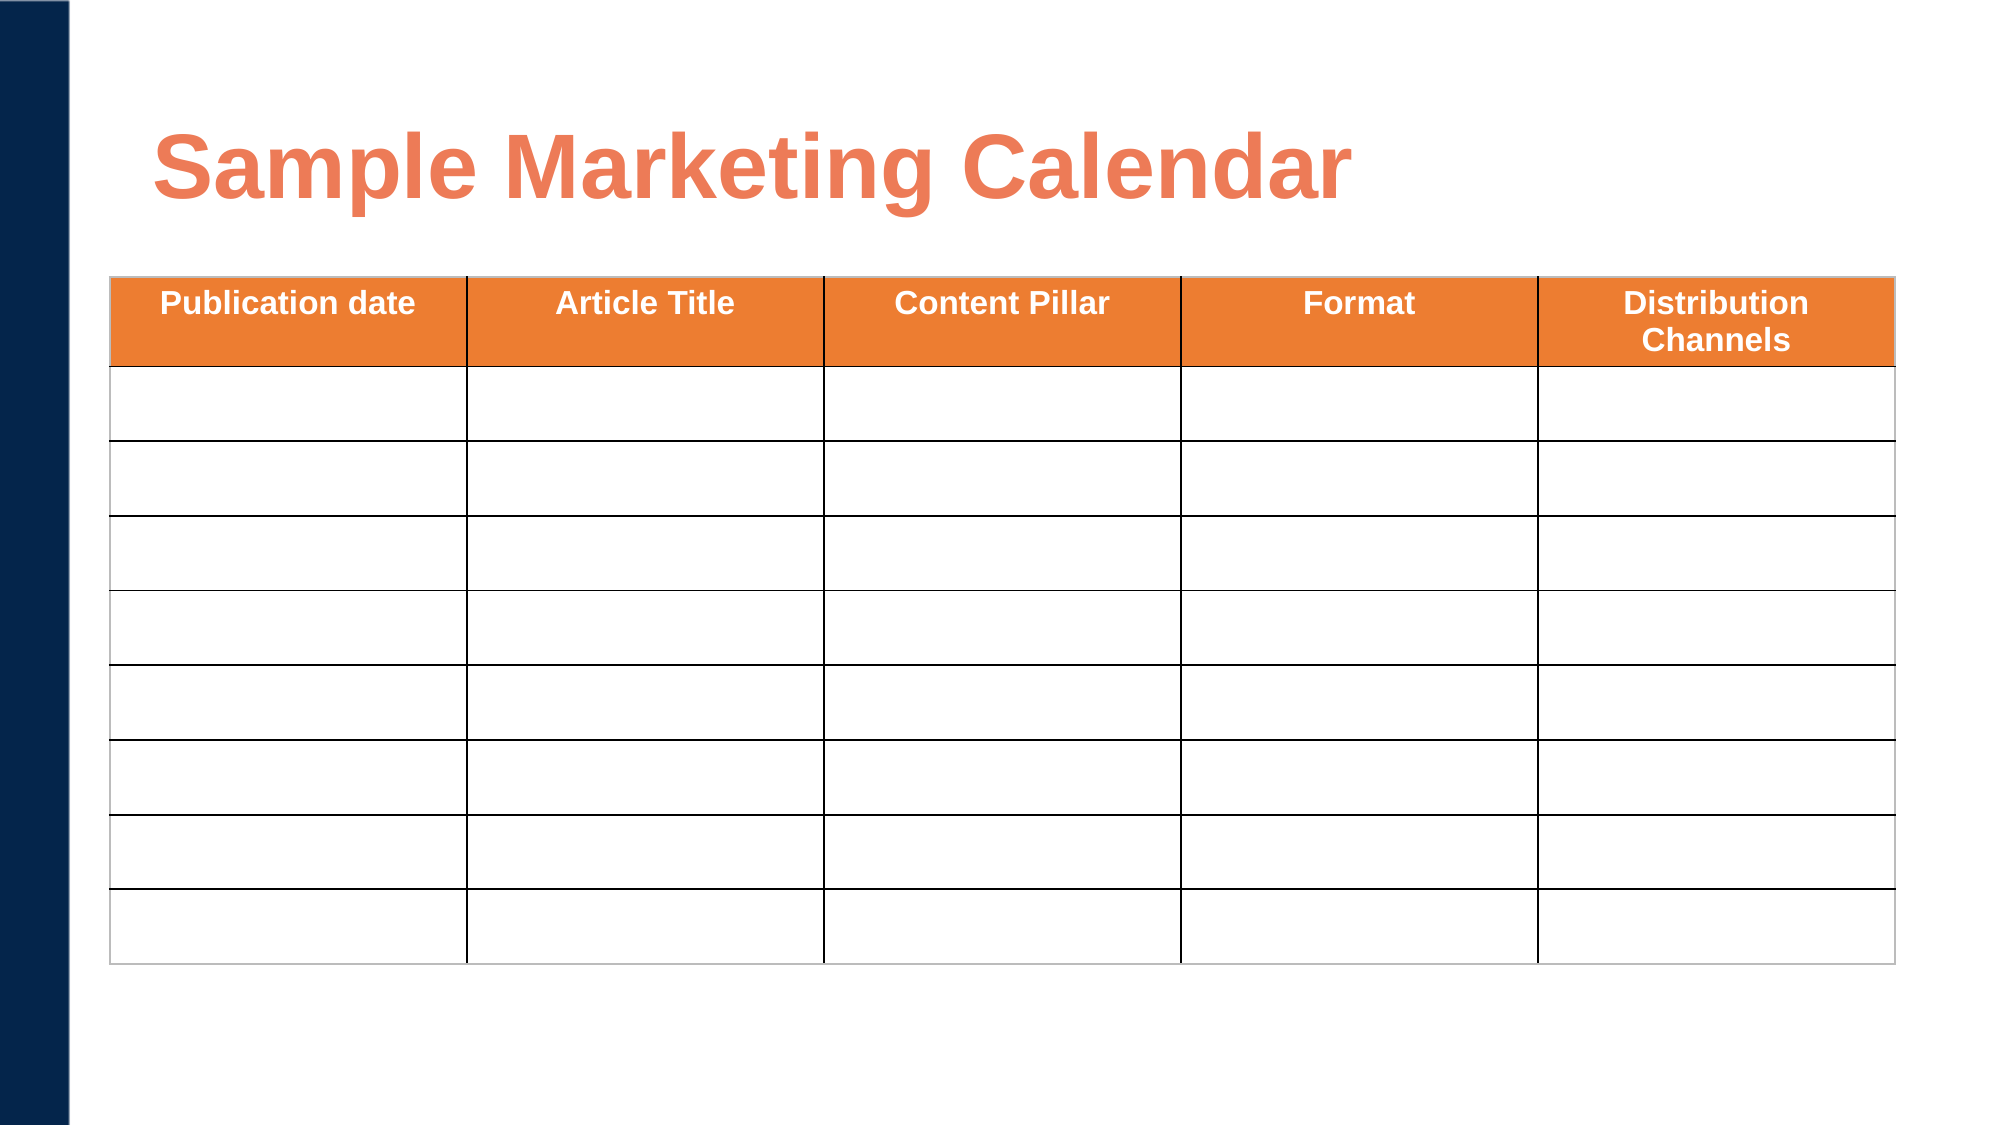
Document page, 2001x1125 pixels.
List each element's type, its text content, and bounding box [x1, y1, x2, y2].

table_cell [1539, 442, 1894, 515]
table_cell [825, 367, 1180, 440]
picture [0, 0, 2001, 1125]
table_cell [1182, 517, 1537, 590]
table_cell [1539, 741, 1894, 814]
table_cell [111, 591, 466, 664]
table_cell [1539, 816, 1894, 888]
table_cell [468, 666, 823, 739]
table_cell [111, 367, 466, 440]
table_cell [111, 816, 466, 888]
table_cell [1539, 591, 1894, 664]
table_cell [1539, 367, 1894, 440]
table_cell [1182, 890, 1537, 963]
table_cell [468, 890, 823, 963]
table_cell [1539, 666, 1894, 739]
table_cell [1182, 741, 1537, 814]
table_cell [825, 816, 1180, 888]
table_cell [1182, 591, 1537, 664]
table_cell [825, 890, 1180, 963]
table_cell [111, 741, 466, 814]
table_cell [468, 517, 823, 590]
table_cell [825, 591, 1180, 664]
table_header Publication date [111, 278, 466, 366]
table_cell [1182, 816, 1537, 888]
table_cell [825, 517, 1180, 590]
table_cell [1182, 367, 1537, 440]
table_header Article Title [468, 278, 823, 366]
table_cell [111, 517, 466, 590]
table_cell [1182, 442, 1537, 515]
table_cell [468, 367, 823, 440]
table_cell [468, 591, 823, 664]
table_cell [468, 442, 823, 515]
table_cell [111, 890, 466, 963]
table_header Distribution Channels [1539, 278, 1894, 366]
table_cell [468, 741, 823, 814]
table_header Content Pillar [825, 278, 1180, 366]
table_cell [1182, 666, 1537, 739]
table_cell [1539, 517, 1894, 590]
table_cell [111, 666, 466, 739]
table_cell [468, 816, 823, 888]
table_header Format [1182, 278, 1537, 366]
table_cell [111, 442, 466, 515]
title Sample Marketing Calendar [137, 59, 1863, 276]
table_cell [825, 442, 1180, 515]
table_cell [1539, 890, 1894, 963]
table_cell [825, 741, 1180, 814]
table_cell [825, 666, 1180, 739]
